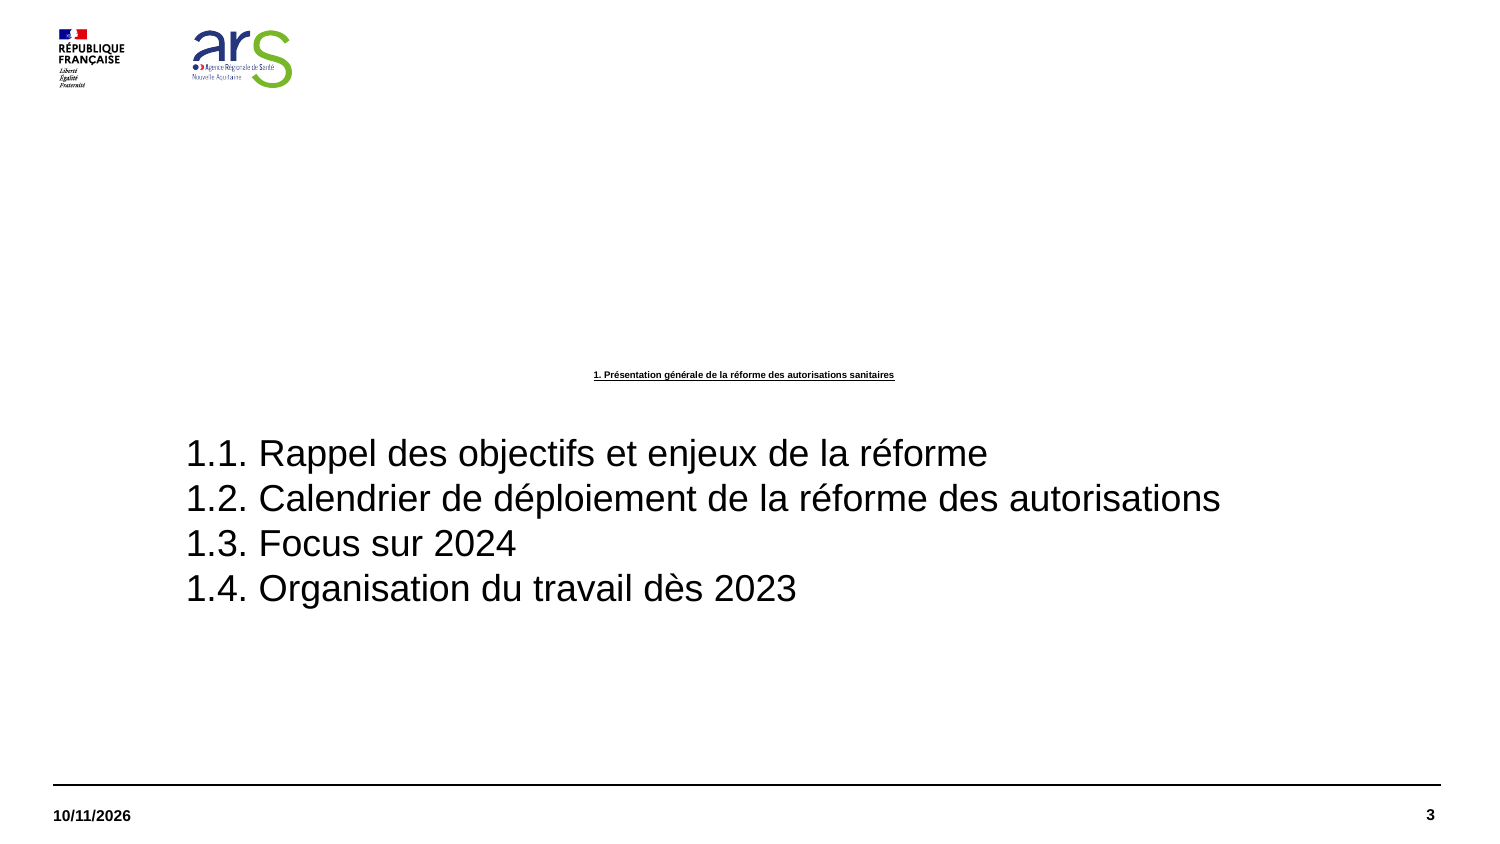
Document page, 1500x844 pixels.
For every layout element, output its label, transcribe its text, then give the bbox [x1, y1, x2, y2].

slide_number 3 [1213, 784, 1436, 844]
title 1. Présentation générale de la réforme des autorisations sanitaires [53, 362, 1436, 452]
picture [192, 30, 292, 88]
picture [47, 17, 136, 107]
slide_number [53, 787, 252, 844]
text_box 1.1. Rappel des objectifs et enjeux de la réforme 1.2. Calendrier de déploiement de la réforme des autorisations 1.3. Focus sur 2024 1.4. Organisation du travail dès 2023 [171, 421, 1294, 617]
